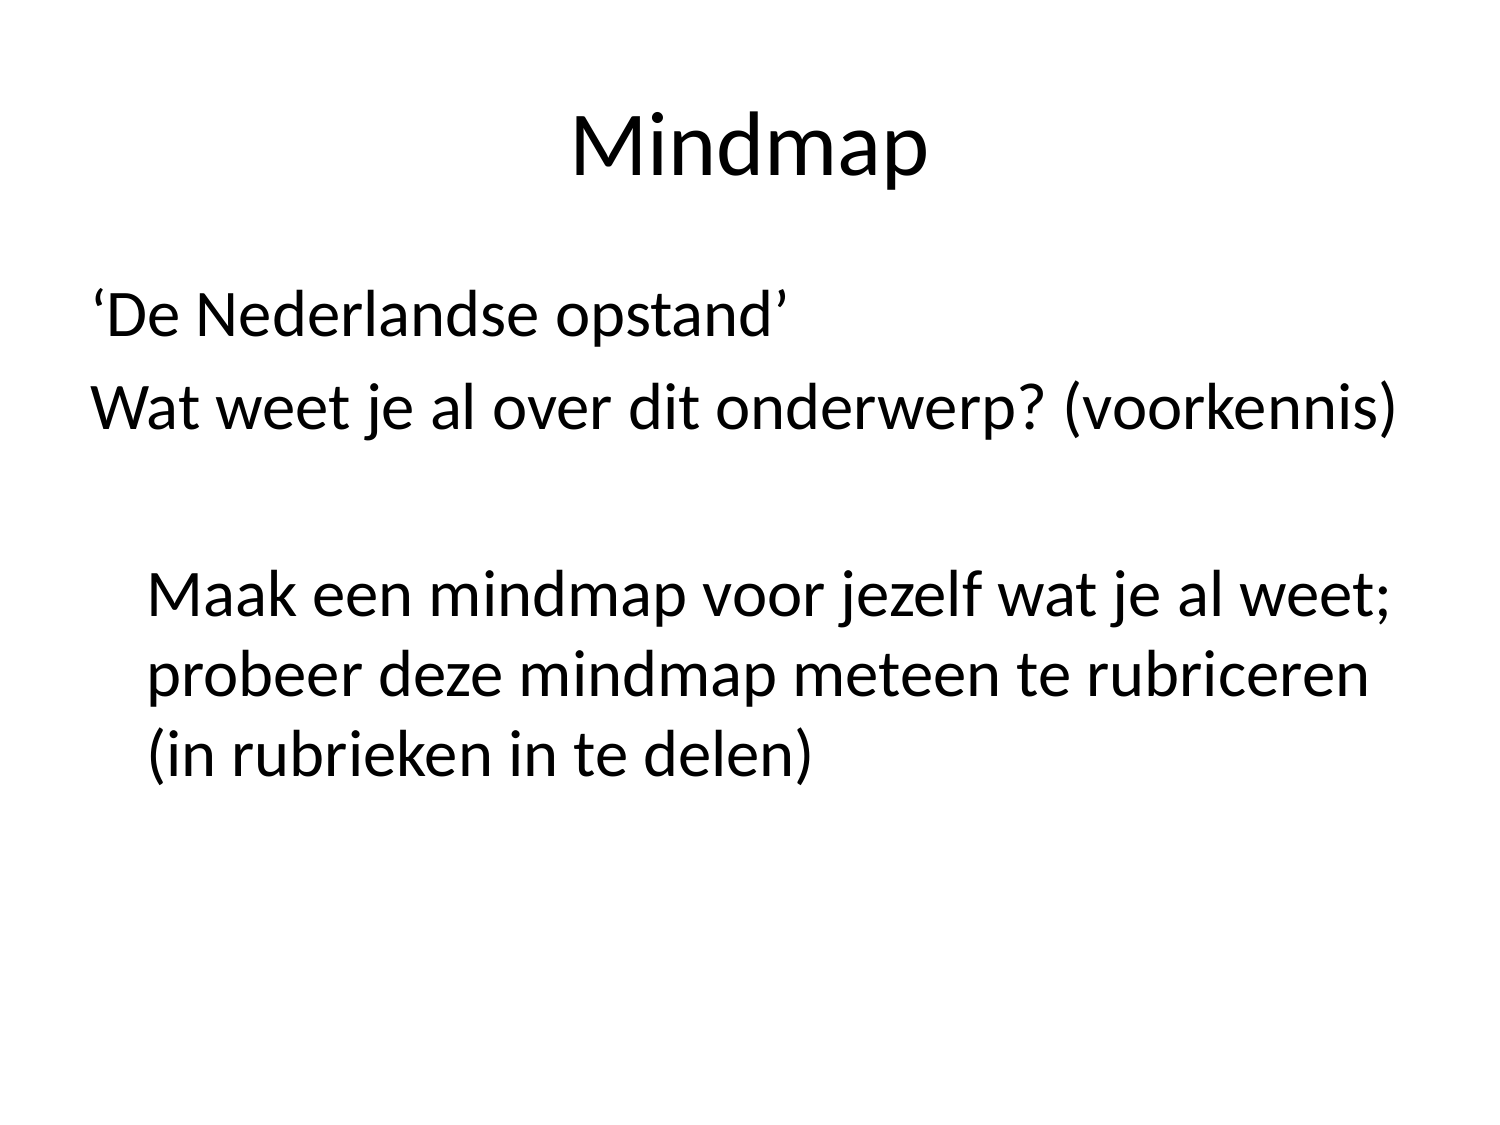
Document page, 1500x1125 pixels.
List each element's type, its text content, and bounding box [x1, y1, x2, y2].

list ‘De Nederlandse opstand’ Wat weet je al over dit onderwerp? (voorkennis) Maak een mindmap voor jezelf wat je al weet; probeer deze mindmap meteen te rubriceren (in rubrieken in te delen) [75, 262, 1425, 1005]
title Mindmap [75, 45, 1425, 233]
